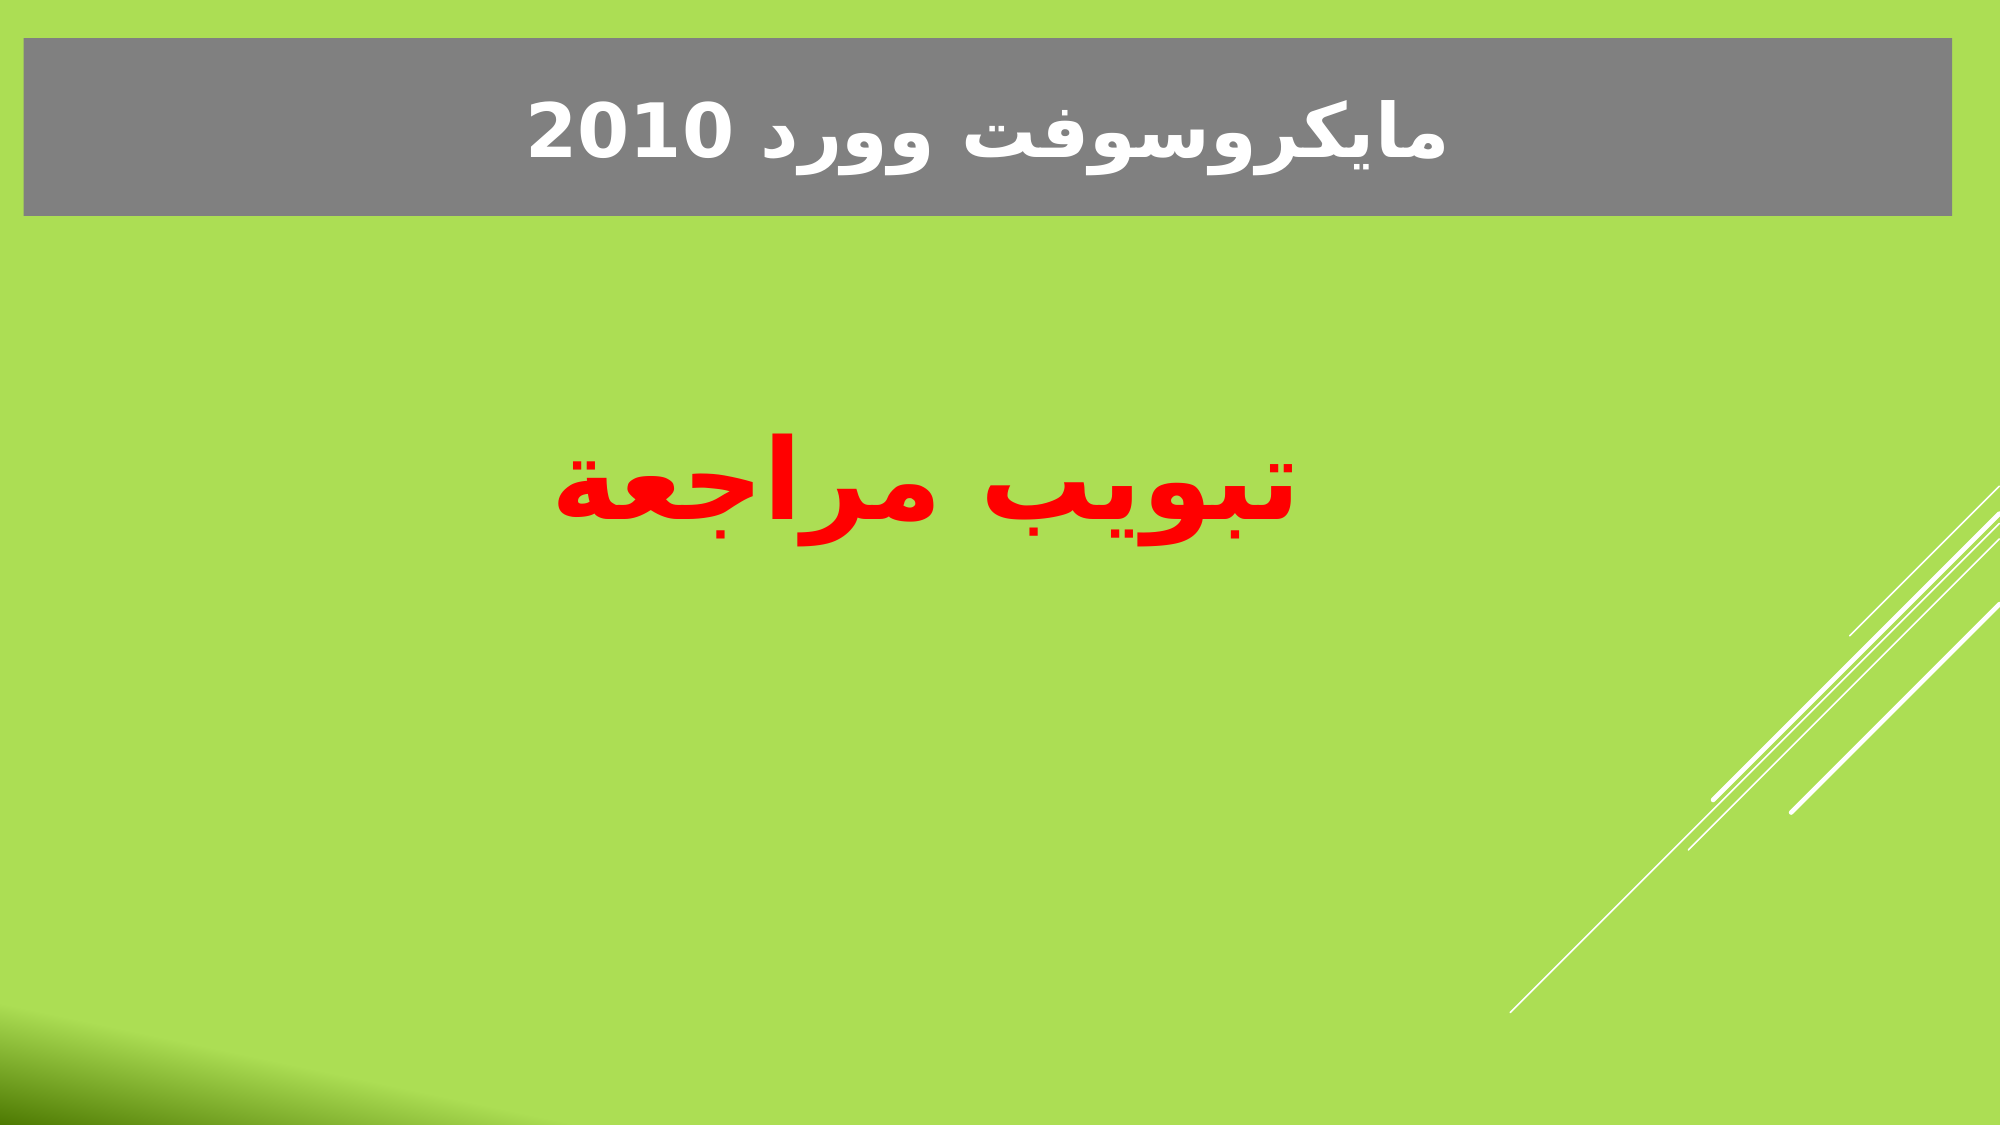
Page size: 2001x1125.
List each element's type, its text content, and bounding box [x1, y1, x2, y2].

text_box مايكروسوفت وورد 2010 [23, 38, 1953, 216]
list تبويب مراجعة [291, 338, 1562, 782]
